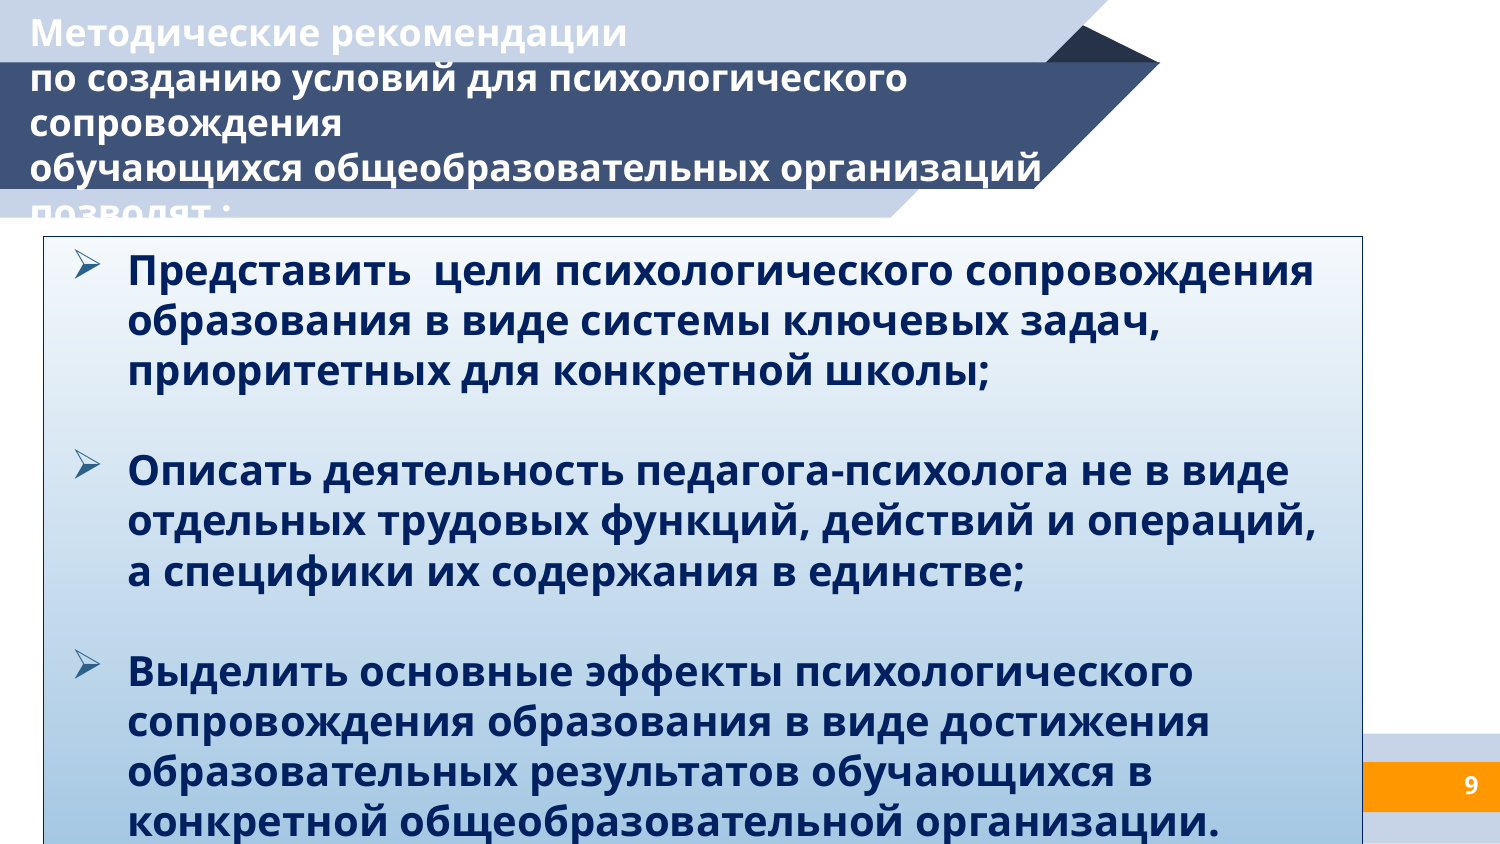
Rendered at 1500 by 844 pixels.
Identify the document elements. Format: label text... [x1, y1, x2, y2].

slide_number 9 [1363, 760, 1494, 813]
title Методические рекомендации по созданию условий для психологического сопровождения обучающихся общеобразовательных организаций позволят : [14, 58, 1059, 184]
text_box Представить цели психологического сопровождения образования в виде системы ключевых задач, приоритетных для конкретной школы; Описать деятельность педагога-психолога не в виде отдельных трудовых функций, действий и операций, а специфики их содержания в единстве; Выделить основные эффекты психологического сопровождения образования в виде достижения образовательных результатов обучающихся в конкретной общеобразовательной организации. [43, 236, 1363, 844]
